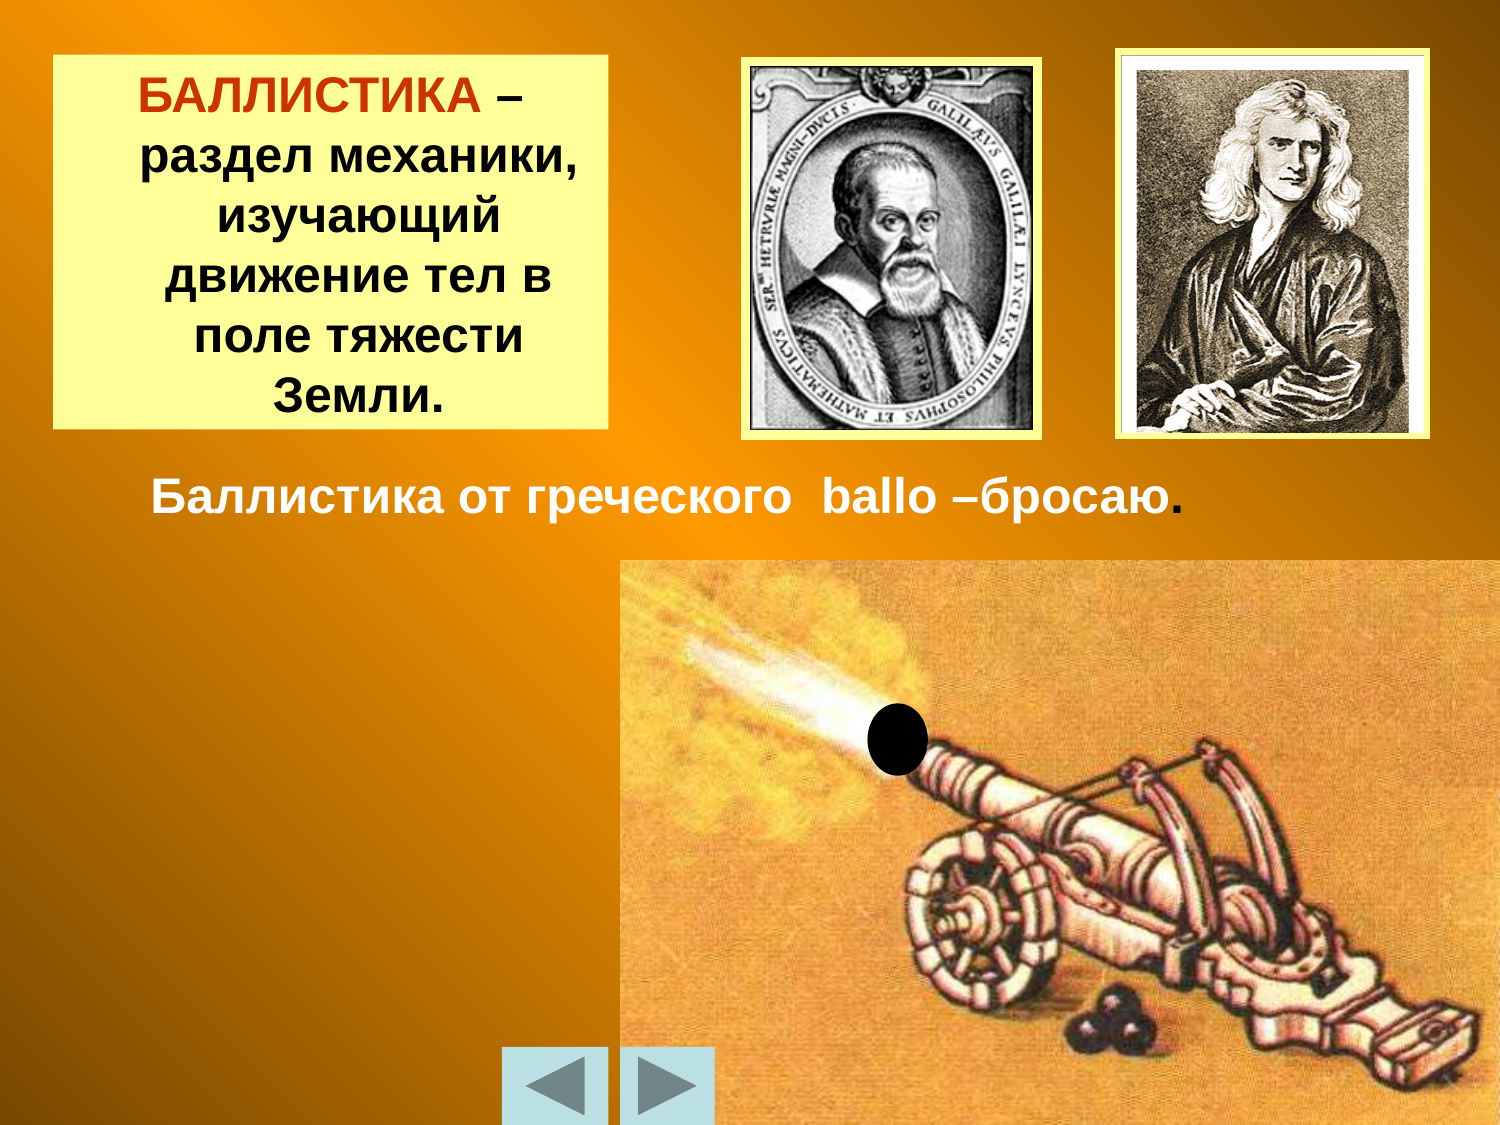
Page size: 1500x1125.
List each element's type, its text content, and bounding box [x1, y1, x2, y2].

picture [749, 66, 1033, 431]
picture [1120, 54, 1425, 433]
text_box [501, 1046, 609, 1125]
text_box БАЛЛИСТИКА – раздел механики, изучающий движение тел в поле тяжести Земли. [53, 54, 609, 430]
text_box Баллистика от греческого ballo –бросаю. [135, 456, 1436, 616]
picture [619, 560, 1500, 1125]
